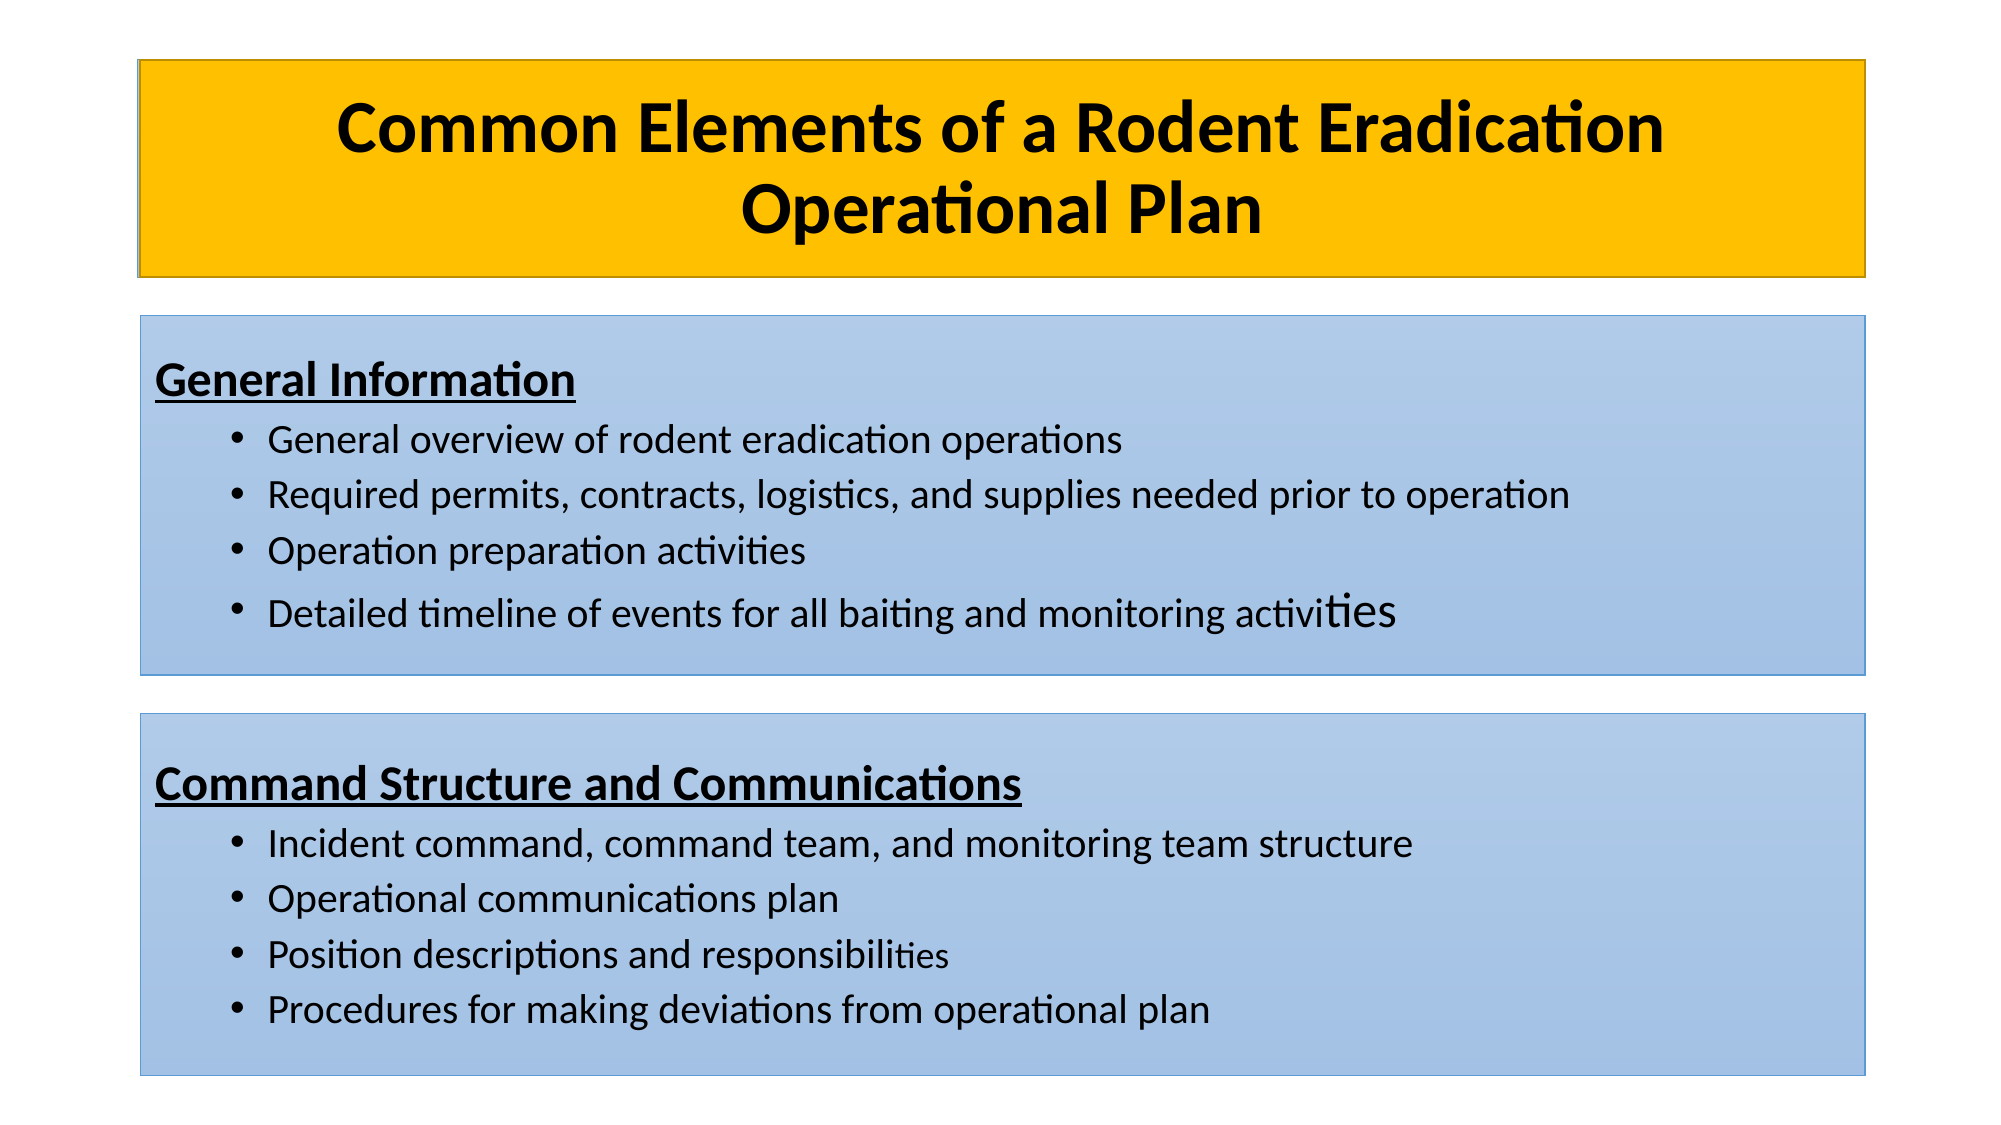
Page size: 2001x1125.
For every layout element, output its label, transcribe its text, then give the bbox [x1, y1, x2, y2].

text_box Common Elements of a Rodent Eradication Operational Plan [139, 59, 1866, 278]
text_box Command Structure and Communications Incident command, command team, and monitoring team structure Operational communications plan Position descriptions and responsibilities Procedures for making deviations from operational plan [140, 713, 1866, 1076]
text_box General Information General overview of rodent eradication operations Required permits, contracts, logistics, and supplies needed prior to operation Operation preparation activities Detailed timeline of events for all baiting and monitoring activities [140, 315, 1866, 676]
